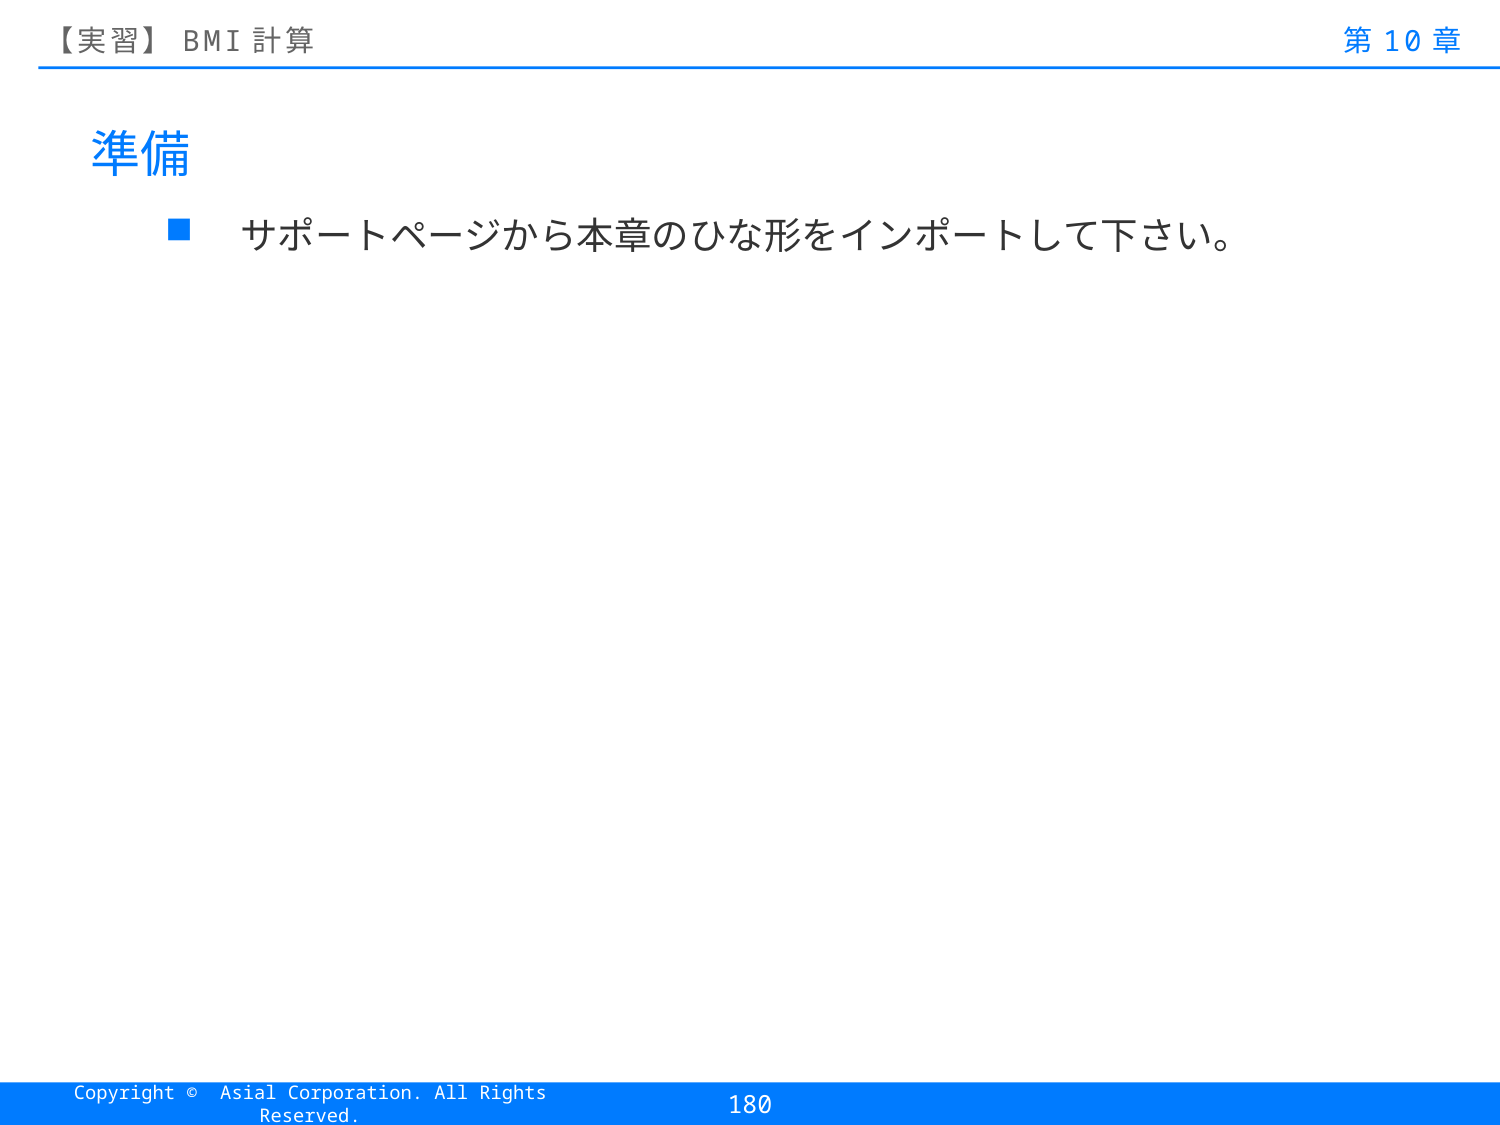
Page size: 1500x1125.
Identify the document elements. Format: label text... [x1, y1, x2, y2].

slide_number 180 [581, 1075, 919, 1125]
list 準備 サポートページから本章のひな形をインポートして下さい。 [75, 84, 1425, 988]
title 【実習】BMI計算 [29, 7, 702, 72]
list 第10章 [702, 7, 1477, 72]
